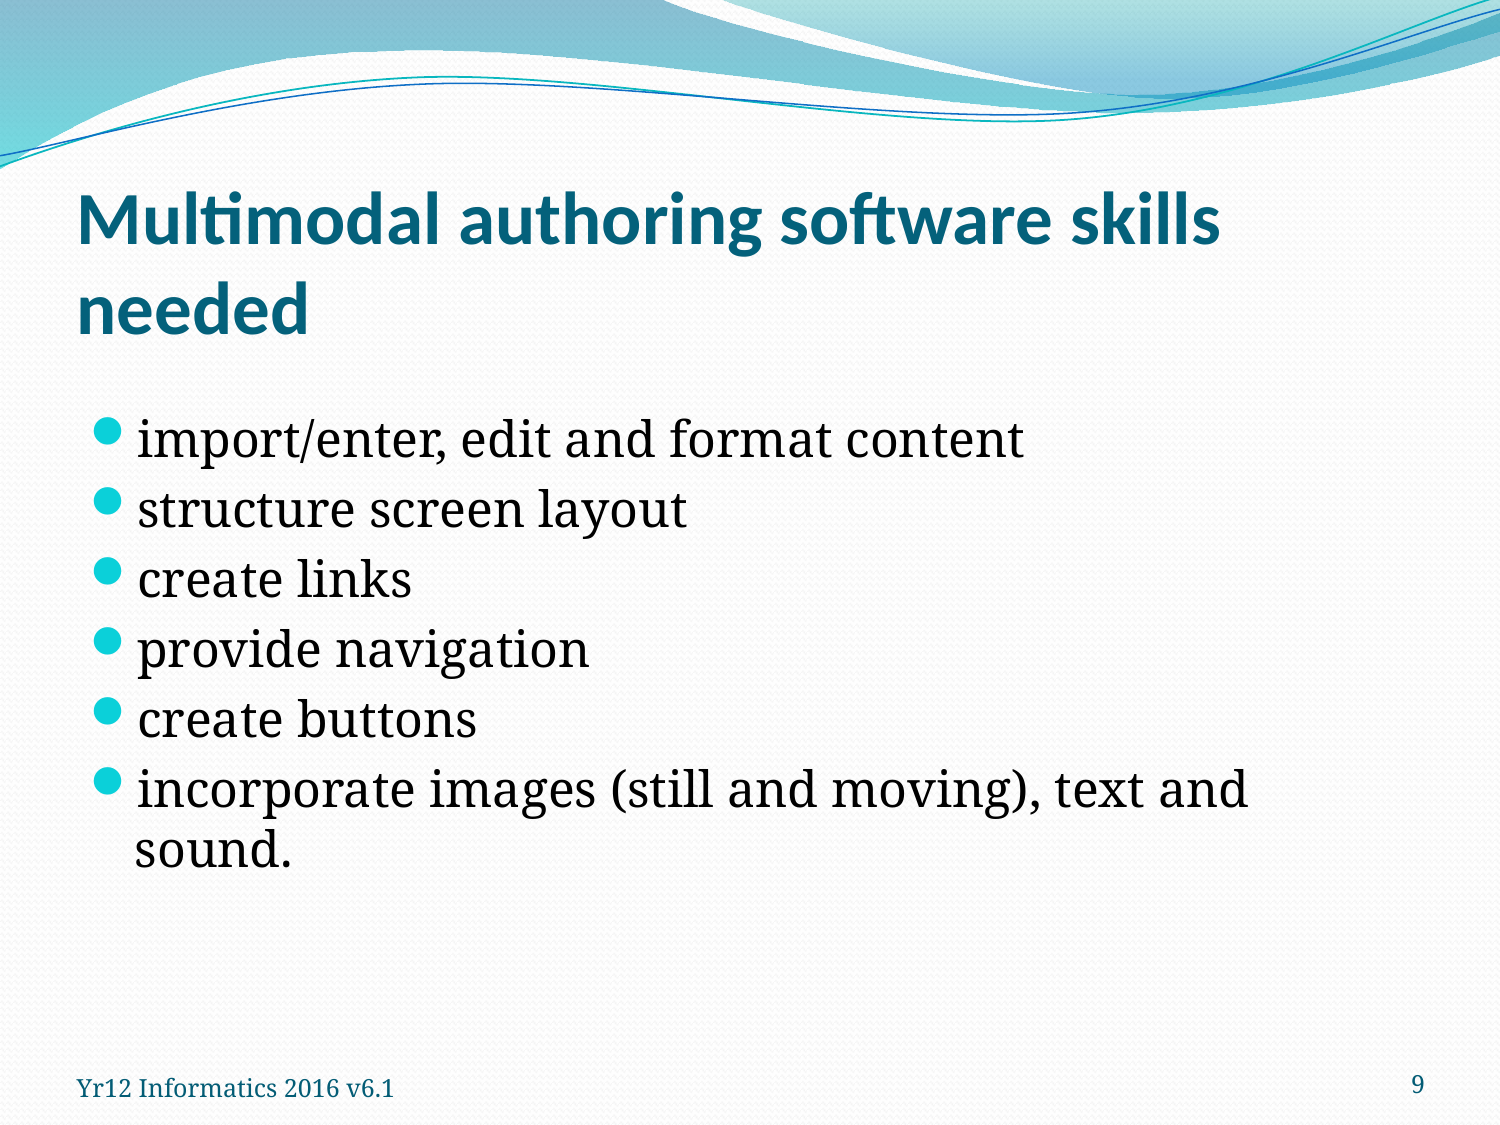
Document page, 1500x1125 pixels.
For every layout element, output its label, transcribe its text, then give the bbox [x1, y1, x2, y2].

footer Yr12 Informatics 2016 v6.1 [76, 1046, 627, 1107]
list import/enter, edit and format content structure screen layout create links provide navigation create buttons incorporate images (still and moving), text and sound. [75, 400, 1400, 941]
title Multimodal authoring software skills needed [76, 162, 1427, 350]
slide_number 9 [1299, 1042, 1425, 1103]
